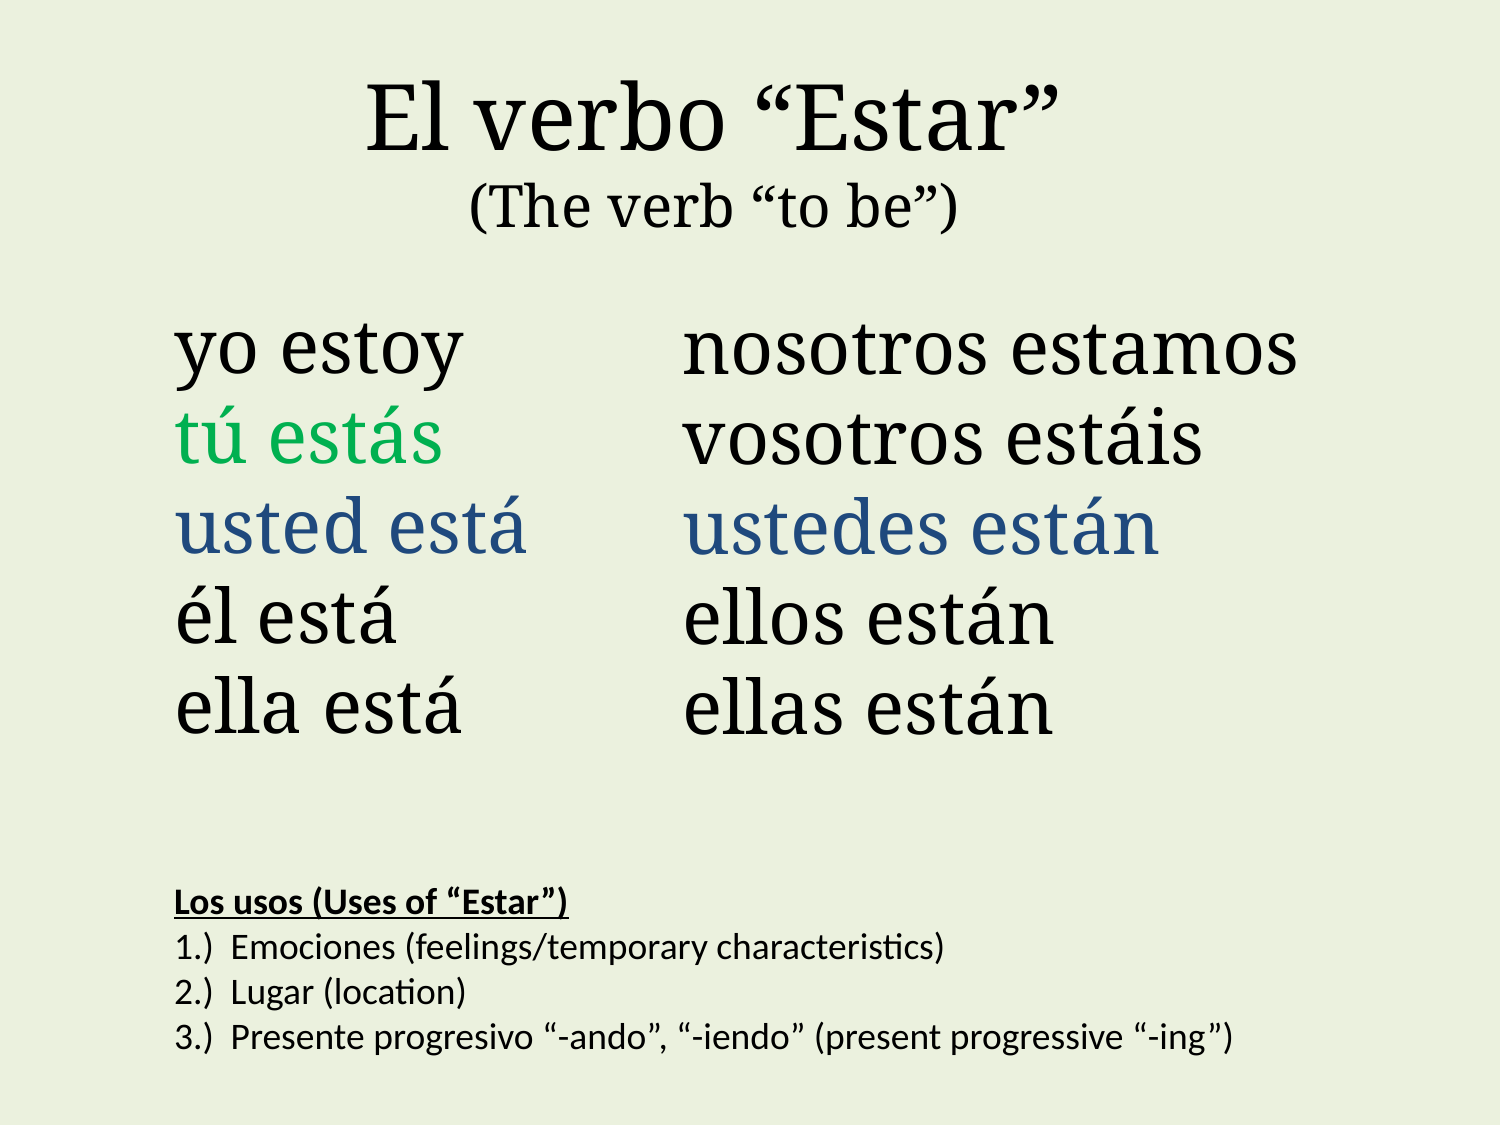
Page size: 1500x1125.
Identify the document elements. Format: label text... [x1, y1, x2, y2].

text_box nosotros estamos vosotros estáis ustedes están ellos están ellas están [667, 292, 1448, 757]
title El verbo “Estar” (The verb “to be”) [76, 42, 1352, 256]
text_box Los usos (Uses of “Estar”) 1.) Emociones (feelings/temporary characteristics) 2.) Lugar (location) 3.) Presente progresivo “-ando”, “-iendo” (present progressive “-ing”) [159, 869, 1311, 1065]
text_box yo estoy tú estás usted está él está ella está [159, 290, 910, 756]
